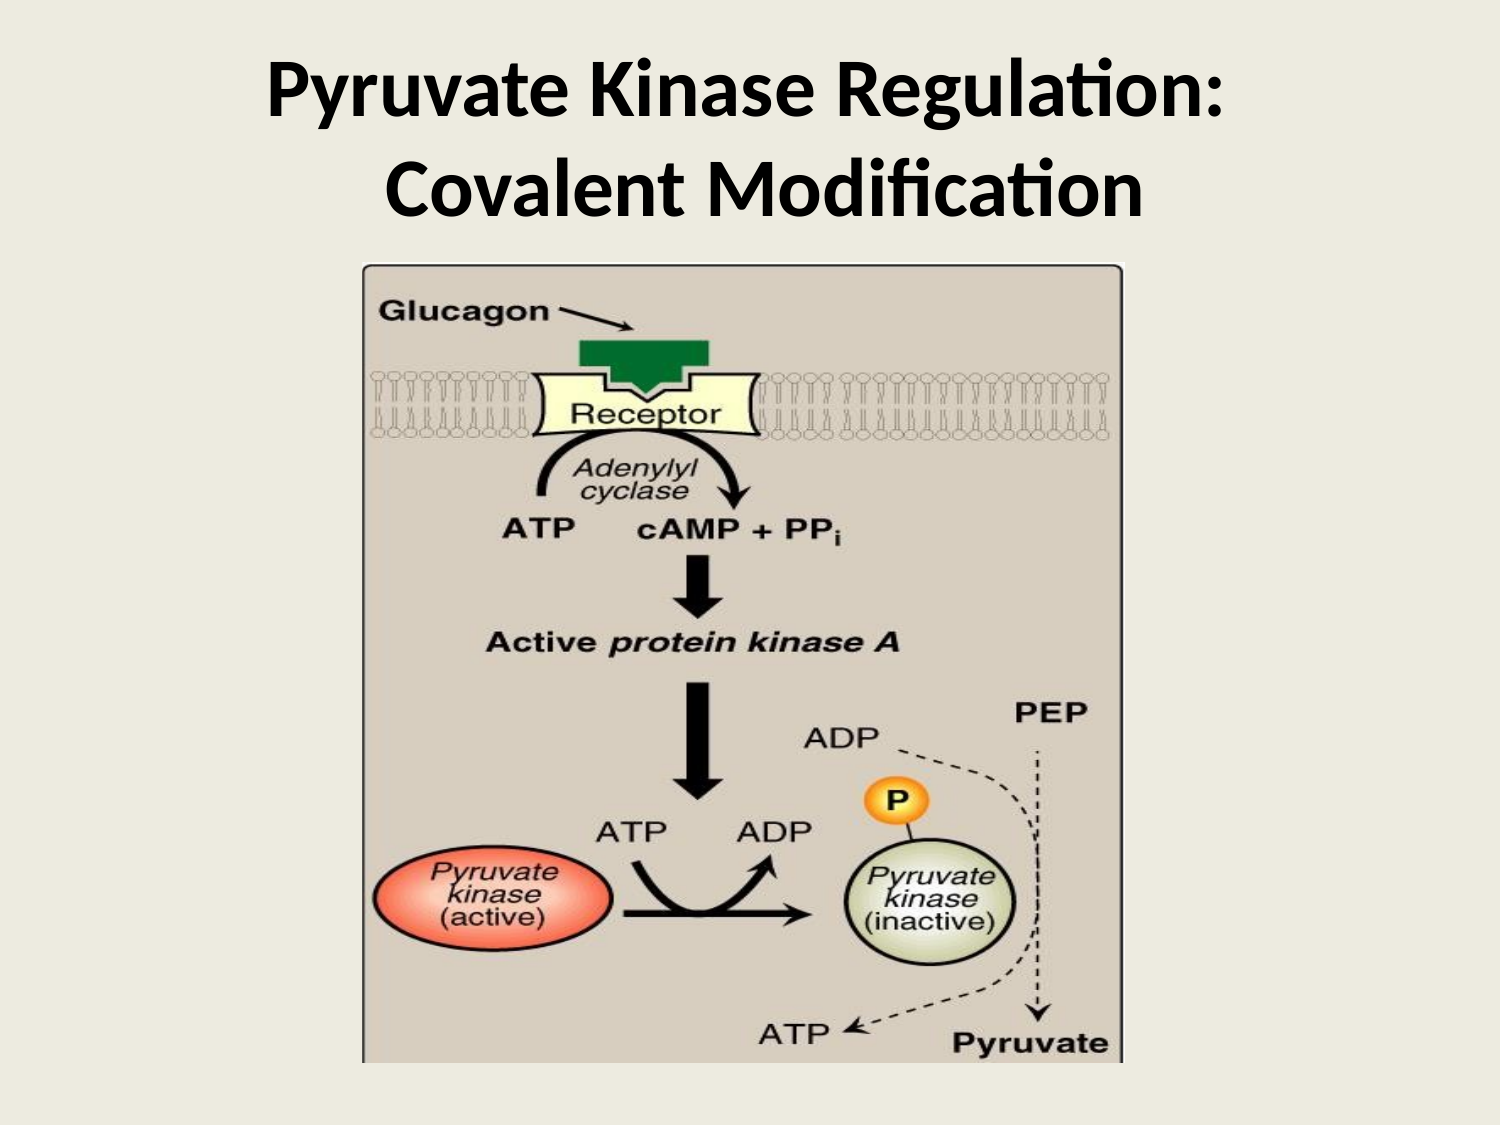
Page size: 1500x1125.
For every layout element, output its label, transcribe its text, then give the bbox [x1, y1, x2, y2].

text_box [362, 262, 1125, 1063]
title Pyruvate Kinase Regulation: Covalent Modification [263, 33, 1236, 234]
